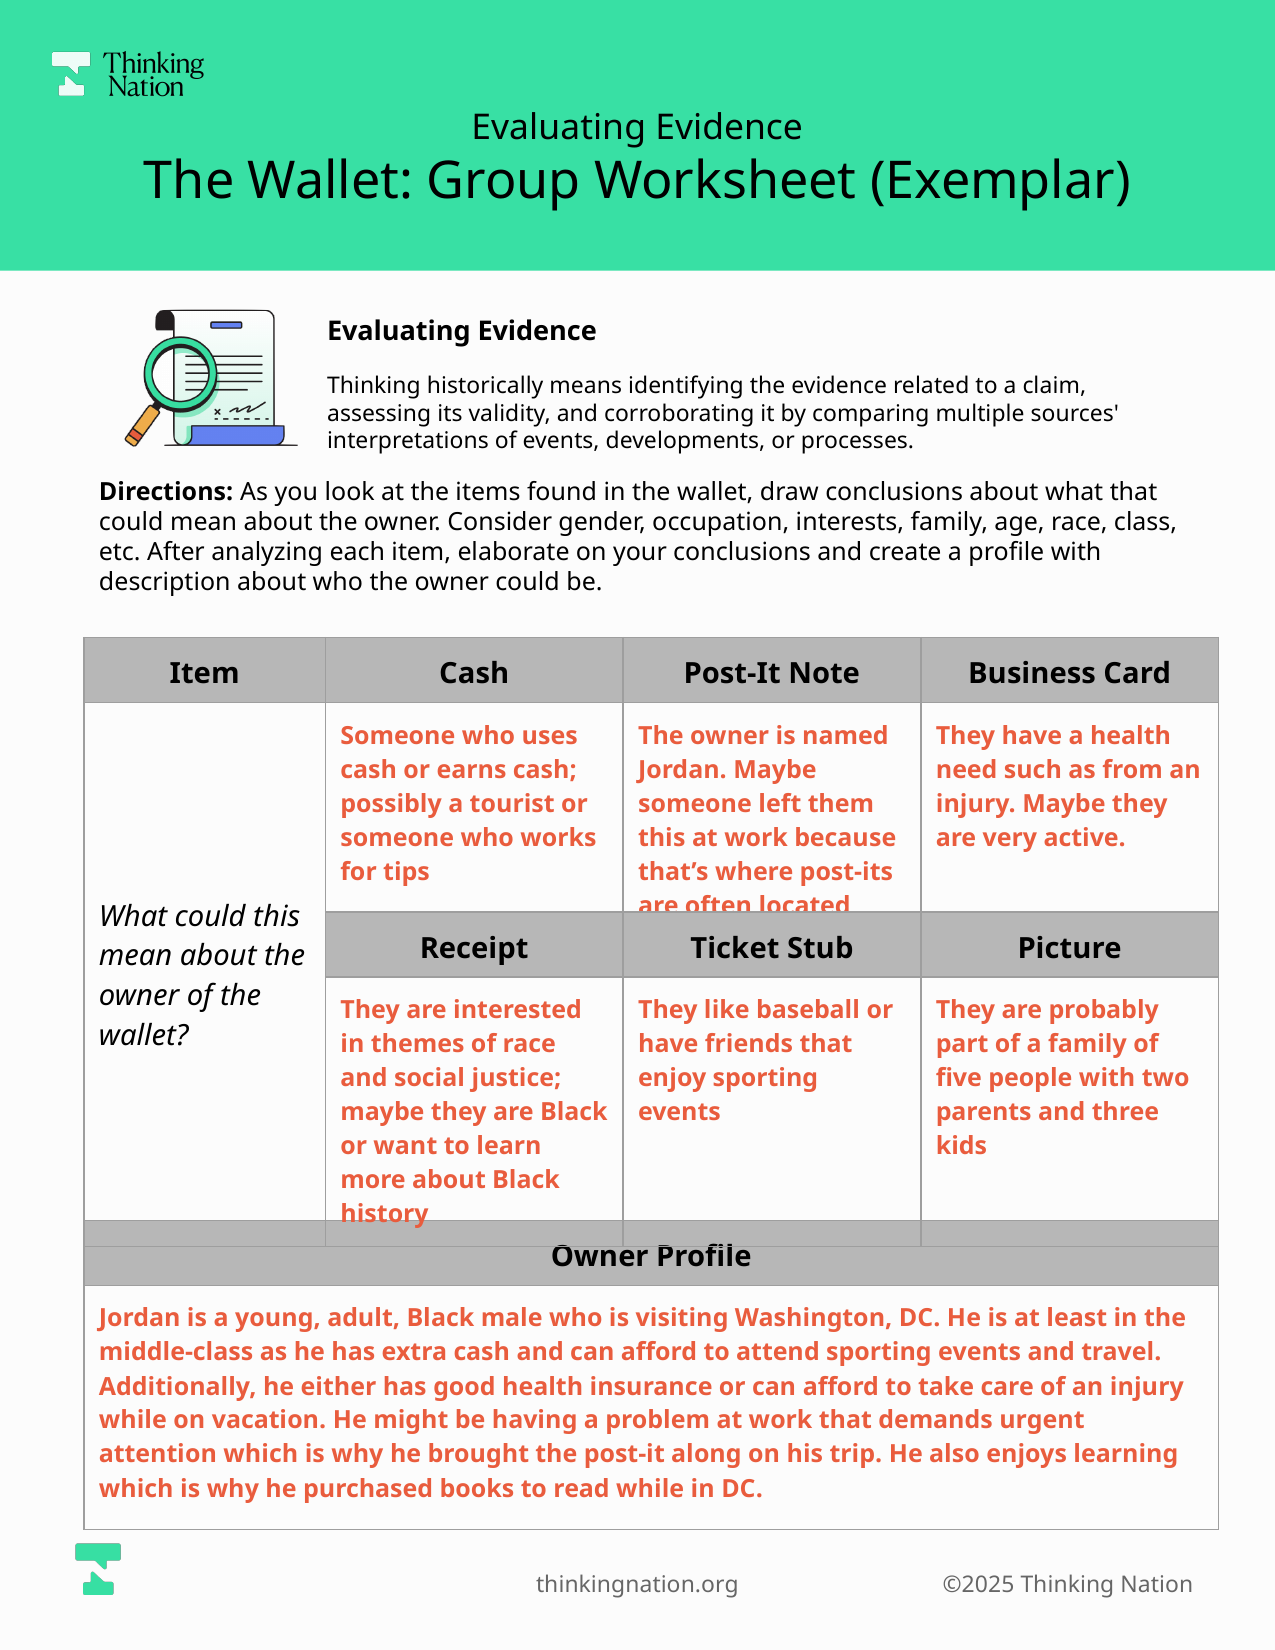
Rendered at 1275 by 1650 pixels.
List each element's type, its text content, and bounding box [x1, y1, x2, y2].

text_box Evaluating Evidence The Wallet: Group Worksheet (Exemplar) [0, 0, 1275, 271]
text_box ©2025 Thinking Nation [907, 1553, 1210, 1605]
text_box thinkingnation.org [486, 1553, 789, 1605]
picture [113, 280, 309, 476]
table_cell Receipt [326, 913, 622, 976]
text_box Evaluating Evidence Thinking historically means identifying the evidence related to a claim, assessing its validity, and corroborating it by comparing multiple sources' interpretations of events, developments, or processes. [313, 294, 1201, 462]
table_cell What could this mean about the owner of the wallet? [85, 703, 325, 1246]
table_header Business Card [922, 638, 1218, 702]
table_header Post-It Note [624, 638, 920, 702]
table_cell Someone who uses cash or earns cash; possibly a tourist or someone who works for tips [326, 703, 622, 911]
table_cell They are interested in themes of race and social justice; maybe they are Black or want to learn more about Black history [326, 978, 622, 1246]
table_header Item [85, 638, 325, 702]
table_cell They have a health need such as from an injury. Maybe they are very active. [922, 703, 1218, 911]
table_cell The owner is named Jordan. Maybe someone left them this at work because that’s where post-its are often located [624, 703, 920, 911]
picture [62, 1533, 134, 1605]
table_cell Ticket Stub [624, 913, 920, 976]
table_cell Jordan is a young, adult, Black male who is visiting Washington, DC. He is at least in the middle-class as he has extra cash and can afford to attend sporting events and travel. Additionally, he either has good health insurance or can afford to take care of an injury while on vacation. He might be having a problem at work that demands urgent attention which is why he brought the post-it along on his trip. He also enjoys learning which is why he purchased books to read while in DC. [85, 1286, 1218, 1529]
table_cell Picture [922, 913, 1218, 976]
text_box Directions: As you look at the items found in the wallet, draw conclusions about what that could mean about the owner. Consider gender, occupation, interests, family, age, race, class, etc. After analyzing each item, elaborate on your conclusions and create a profile with description about who the owner could be. [83, 460, 1210, 611]
table_cell They like baseball or have friends that enjoy sporting events [624, 978, 920, 1246]
table_header Cash [326, 638, 622, 702]
table_header Owner Profile [85, 1247, 1218, 1285]
picture [35, 37, 210, 110]
table_cell They are probably part of a family of five people with two parents and three kids [922, 978, 1218, 1246]
